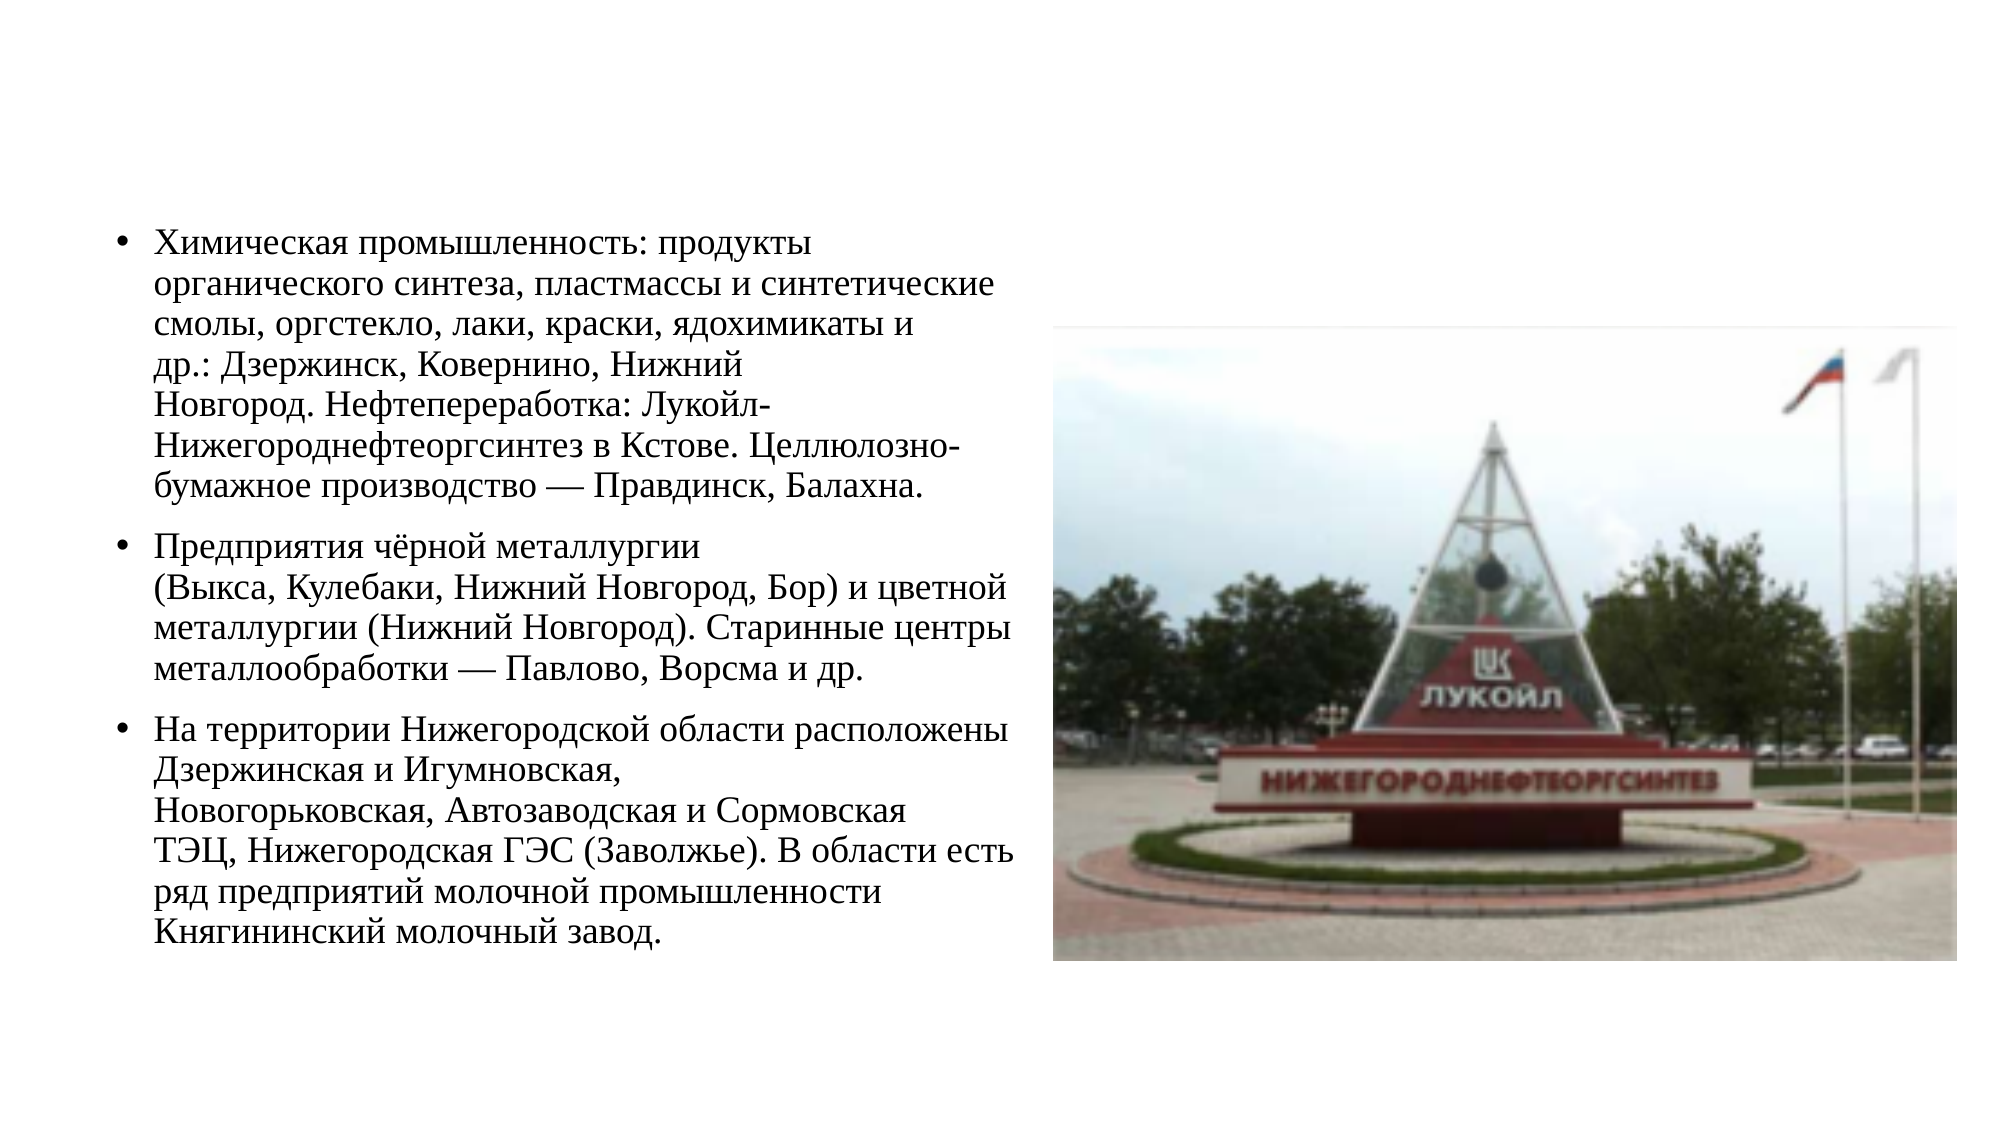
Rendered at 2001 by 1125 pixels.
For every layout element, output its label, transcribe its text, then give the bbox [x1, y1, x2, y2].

list Химическая промышленность: продукты органического синтеза, пластмассы и синтетические смолы, оргстекло, лаки, краски, ядохимикаты и др.: Дзержинск, Ковернино, Нижний Новгород. Нефтепереработка: Лукойл-Нижегороднефтеоргсинтез в Кстове. Целлюлозно-бумажное производство — Правдинск, Балахна. Предприятия чёрной металлургии (Выкса, Кулебаки, Нижний Новгород, Бор) и цветной металлургии (Нижний Новгород). Старинные центры металлообработки — Павлово, Ворсма и др. На территории Нижегородской области расположены Дзержинская и Игумновская, Новогорьковская, Автозаводская и Сормовская ТЭЦ, Нижегородская ГЭС (Заволжье). В области есть ряд предприятий молочной промышленности Княгининский молочный завод. [101, 214, 1030, 1014]
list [1053, 326, 1957, 961]
